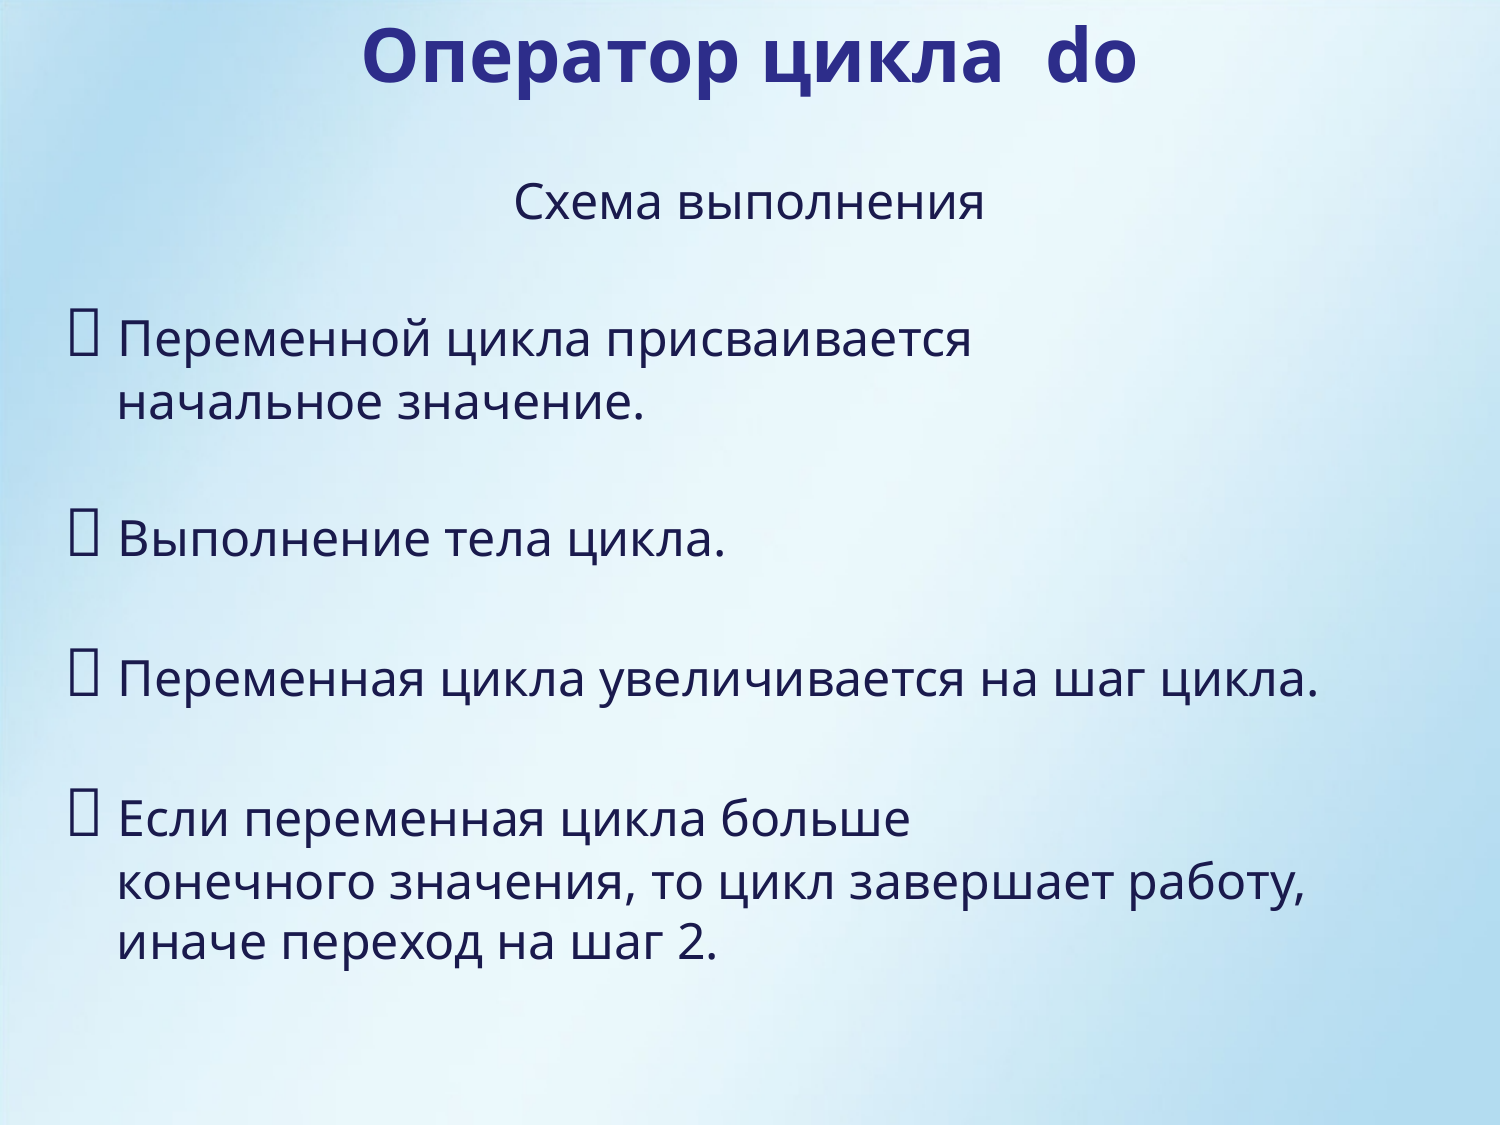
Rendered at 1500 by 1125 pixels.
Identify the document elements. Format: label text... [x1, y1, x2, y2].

text_box Схема выполнения  Переменной цикла присваивается начальное значение.  Выполнение тела цикла.  Переменная цикла увеличивается на шаг цикла.  Если переменная цикла больше конечного значения, то цикл завершает работу, иначе переход на шаг 2. [50, 162, 1450, 978]
text_box Оператор цикла do [0, 0, 1500, 105]
picture [0, 105, 1500, 1125]
